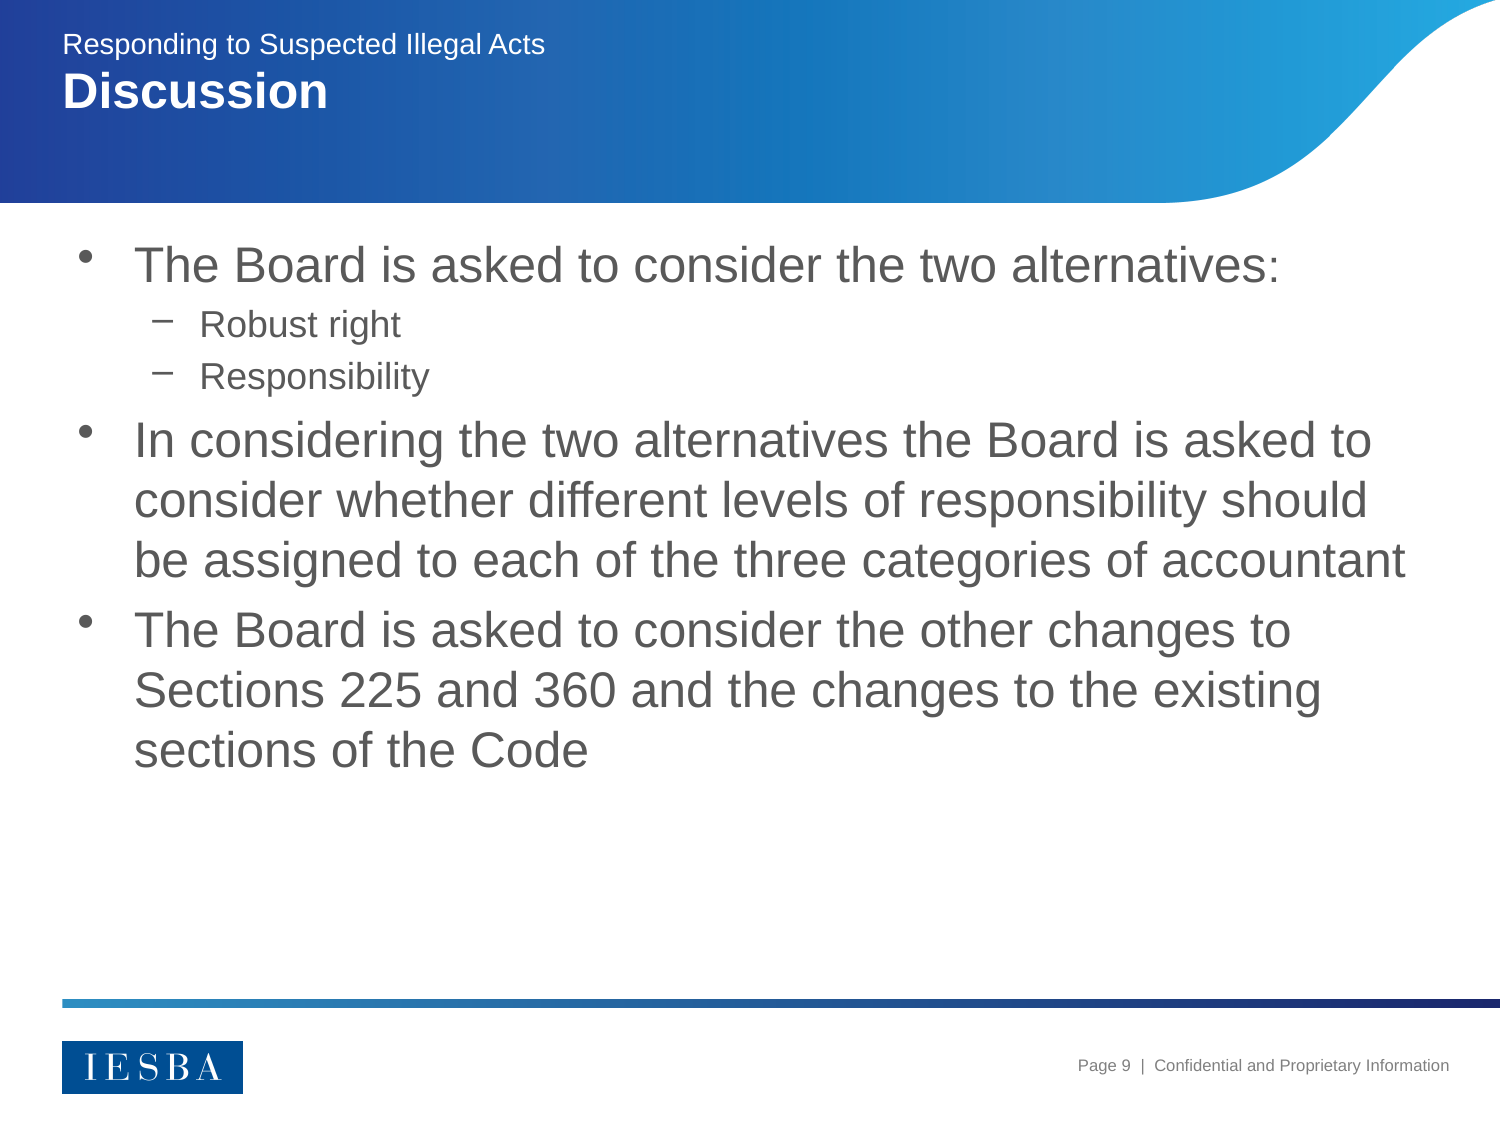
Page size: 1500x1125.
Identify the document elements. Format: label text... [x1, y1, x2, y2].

subtitle Responding to Suspected Illegal Acts [62, 24, 625, 63]
list The Board is asked to consider the two alternatives: Robust right Responsibility In considering the two alternatives the Board is asked to consider whether different levels of responsibility should be assigned to each of the three categories of accountant The Board is asked to consider the other changes to Sections 225 and 360 and the changes to the existing sections of the Code [62, 224, 1450, 1000]
picture [0, 0, 1497, 203]
picture [62, 1041, 243, 1094]
title Discussion [62, 75, 1300, 163]
